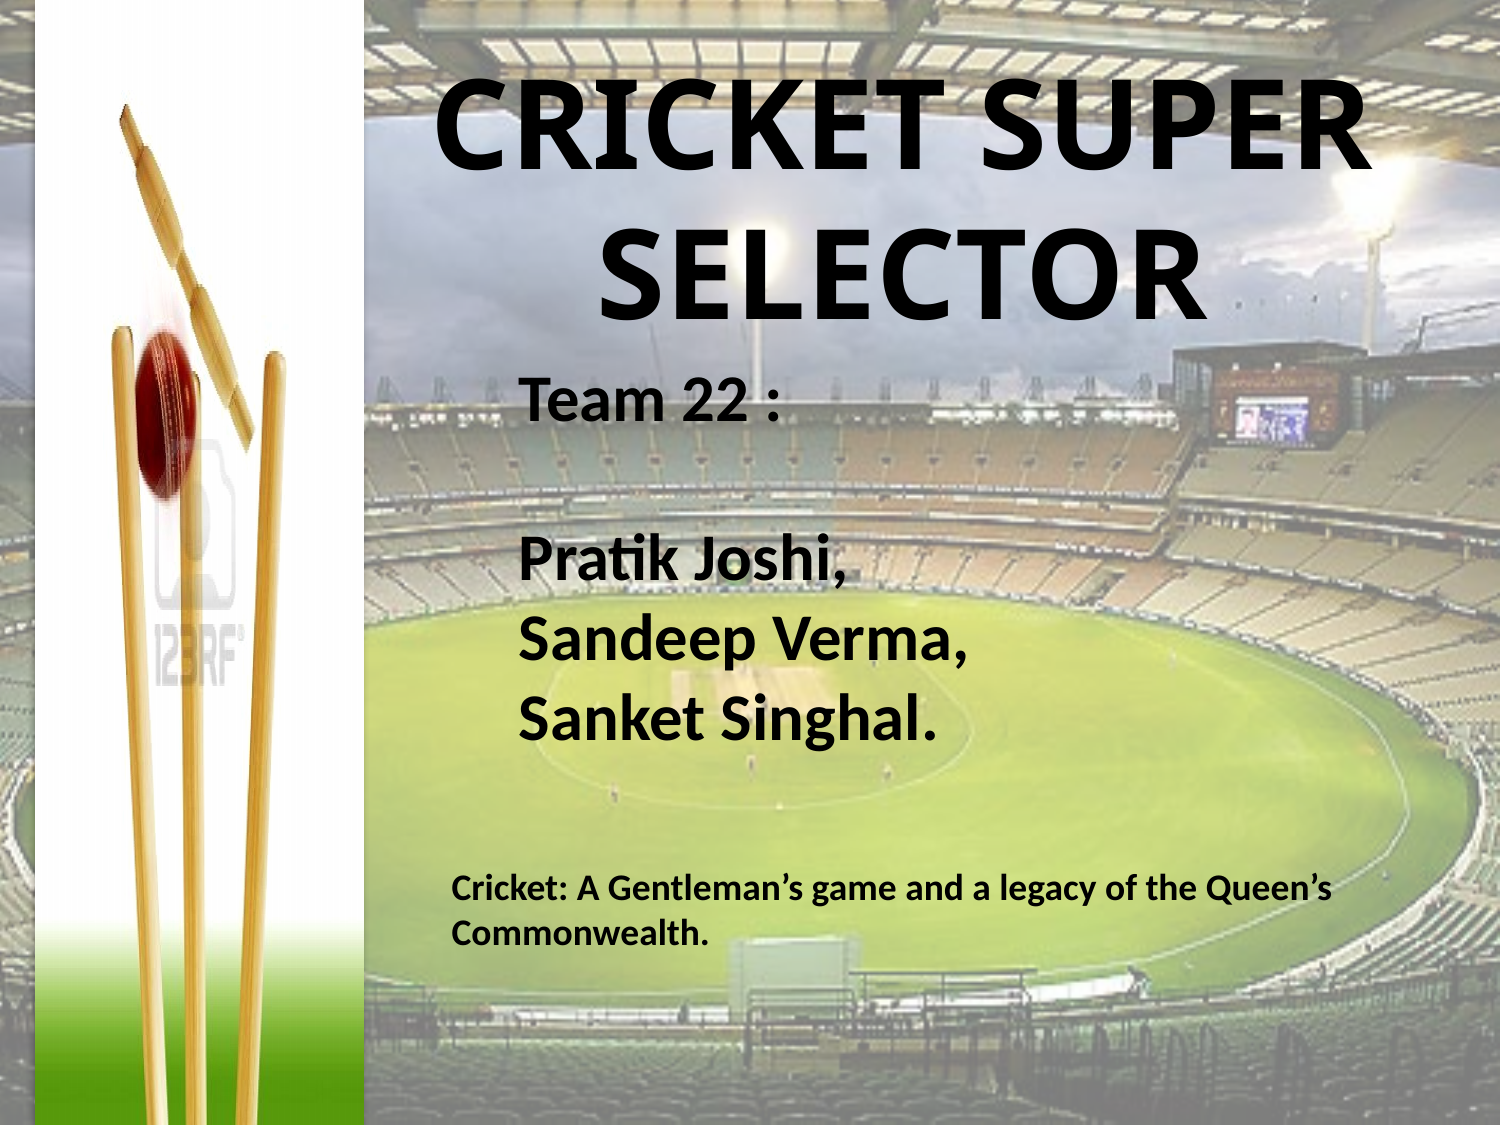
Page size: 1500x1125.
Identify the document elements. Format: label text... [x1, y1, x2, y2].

text_box Team 22 : Pratik Joshi, Sandeep Verma, Sanket Singhal. [503, 386, 1055, 762]
text_box Cricket: A Gentleman’s game and a legacy of the Queen’s Commonwealth. [436, 855, 1500, 961]
title CRICKET SUPER SELECTOR [369, 175, 1500, 352]
picture [34, 0, 364, 1125]
